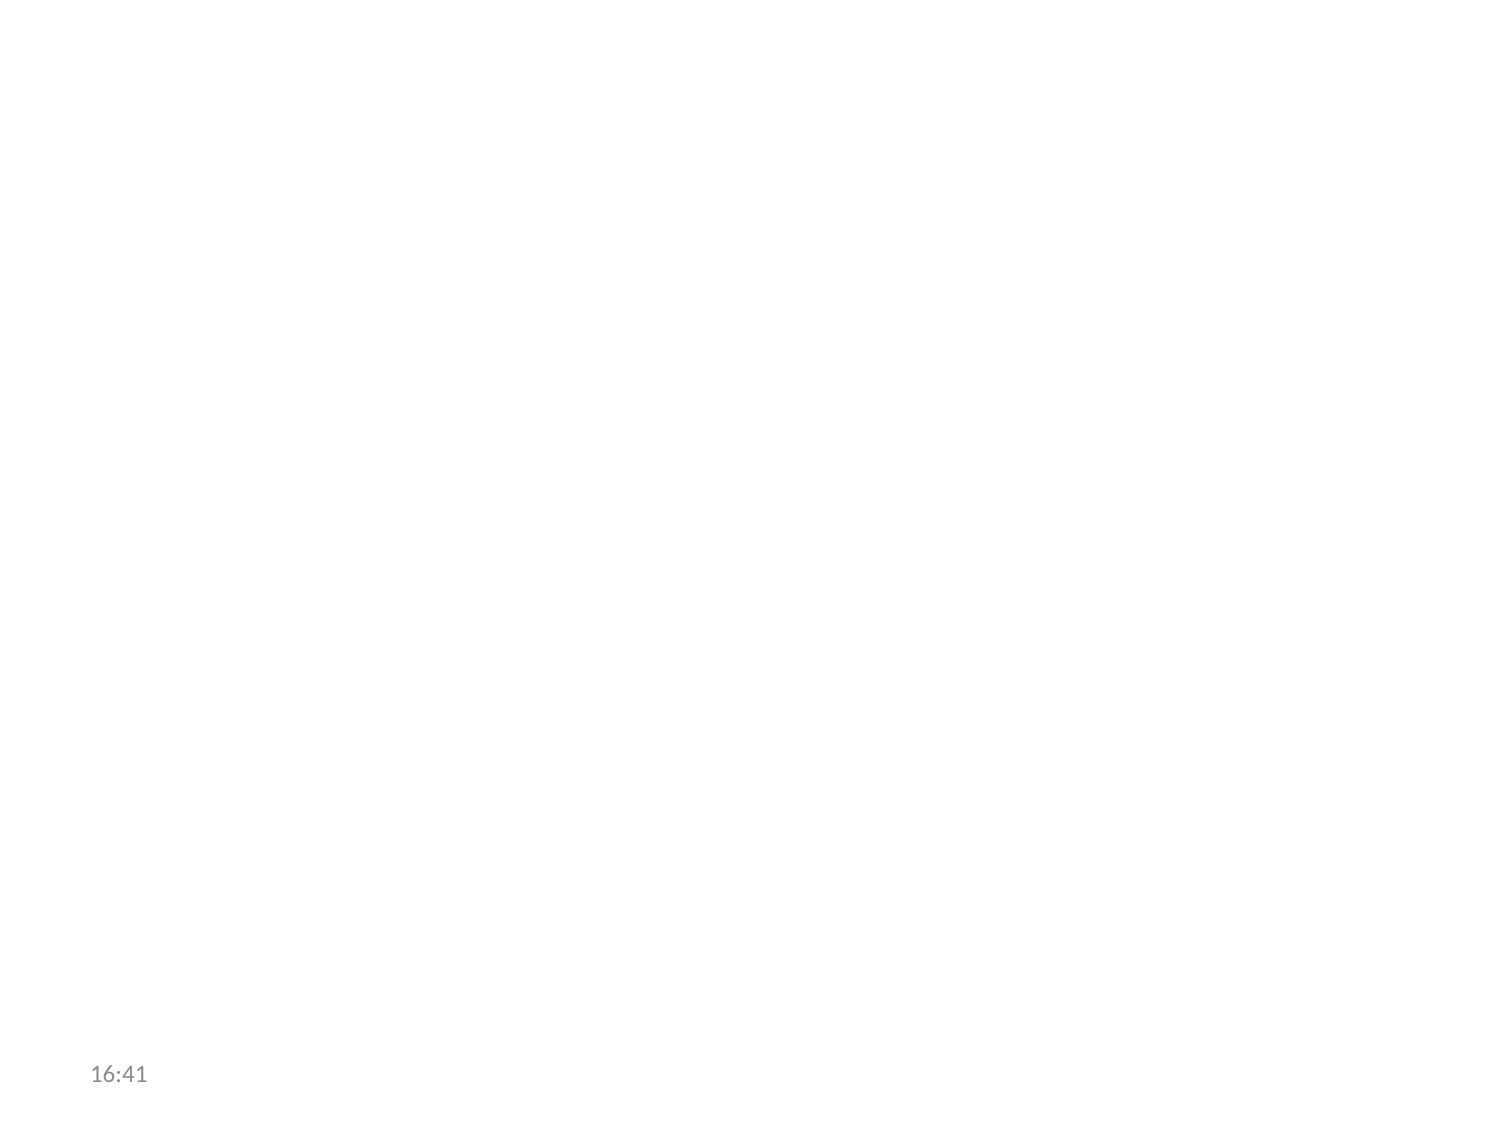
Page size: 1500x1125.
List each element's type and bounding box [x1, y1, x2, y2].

slide_number [75, 1042, 425, 1103]
